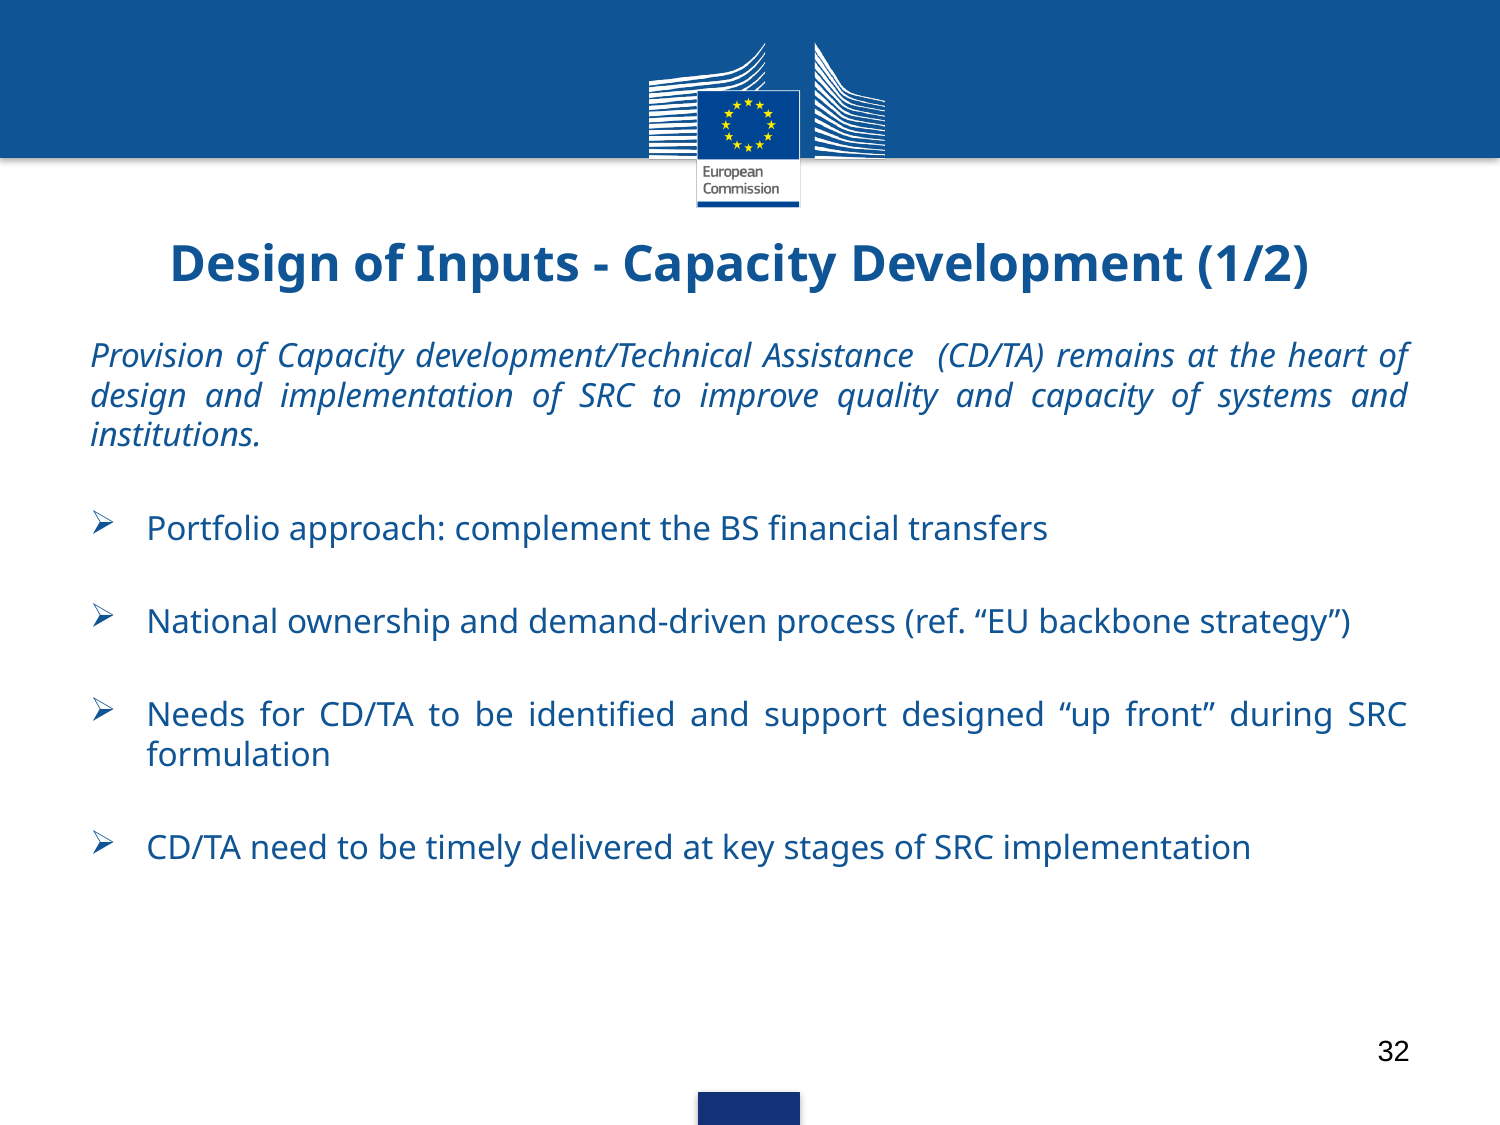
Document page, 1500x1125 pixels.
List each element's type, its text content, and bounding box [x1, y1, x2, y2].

slide_number 32 [1074, 1024, 1425, 1103]
list Provision of Capacity development/Technical Assistance (CD/TA) remains at the heart of design and implementation of SRC to improve quality and capacity of systems and institutions. Portfolio approach: complement the BS financial transfers National ownership and demand-driven process (ref. “EU backbone strategy”) Needs for CD/TA to be identified and support designed “up front” during SRC formulation CD/TA need to be timely delivered at key stages of SRC implementation [75, 326, 1425, 1094]
title Design of Inputs - Capacity Development (1/2) [64, 160, 1415, 362]
picture [649, 42, 885, 160]
